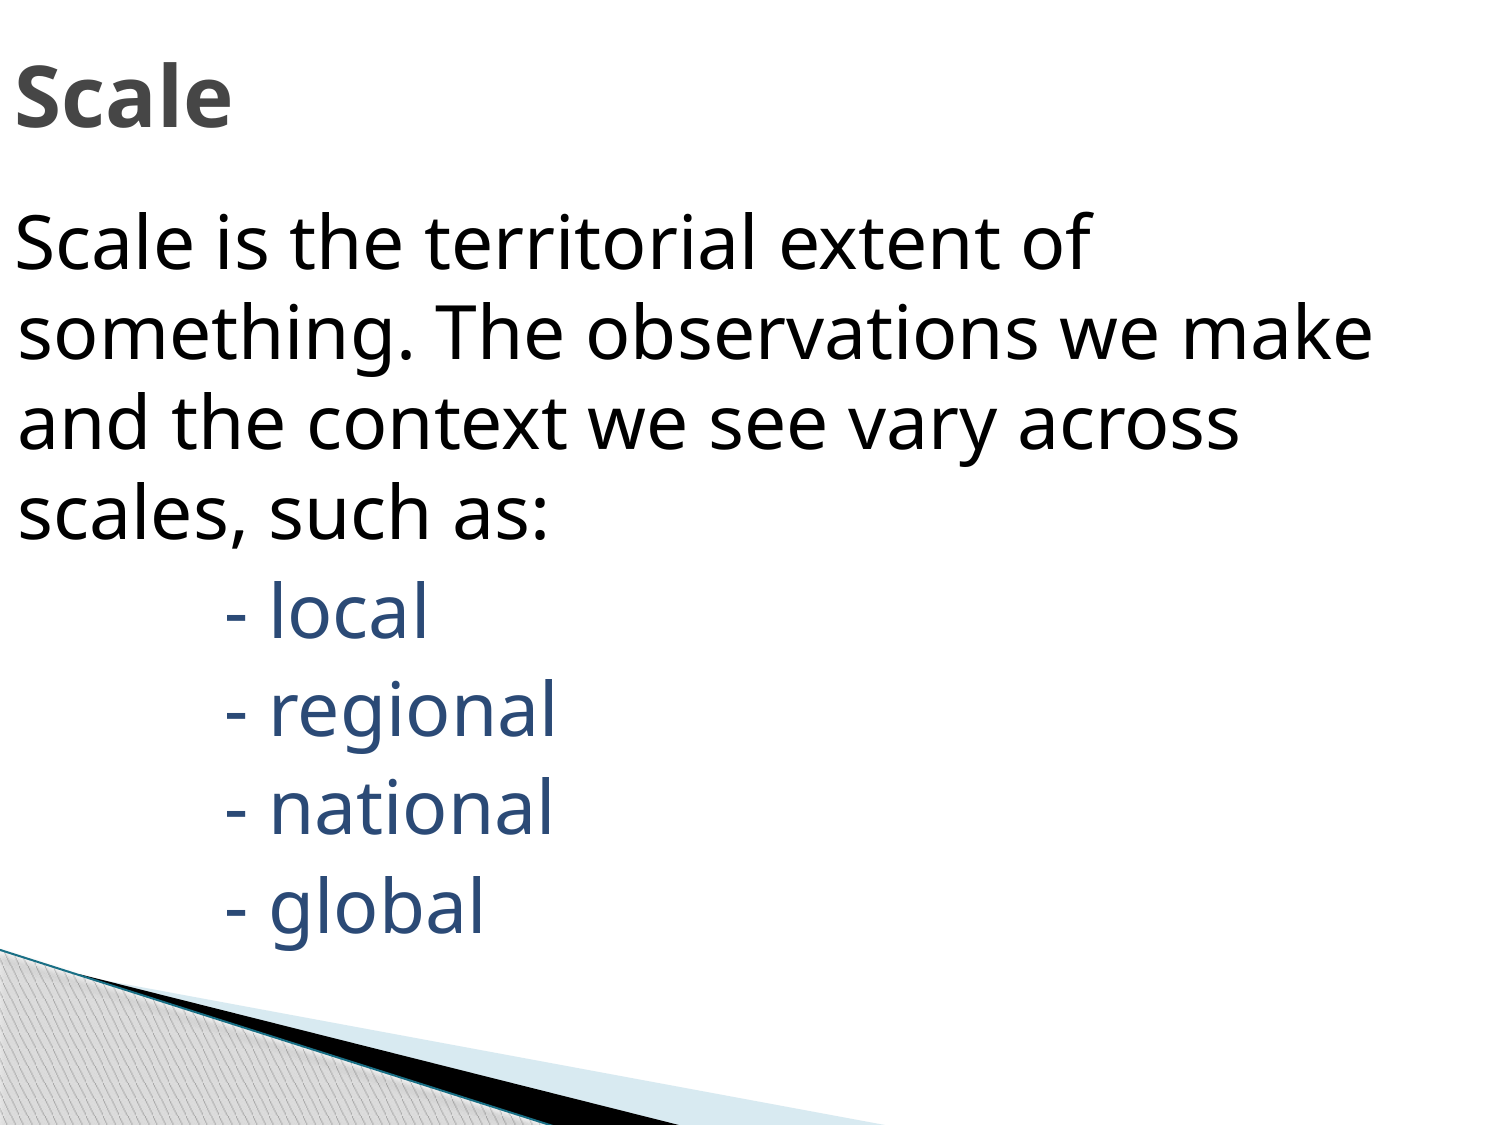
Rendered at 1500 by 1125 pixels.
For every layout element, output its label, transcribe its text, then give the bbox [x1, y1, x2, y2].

list Scale is the territorial extent of something. The observations we make and the context we see vary across scales, such as: - local - regional - national - global [0, 187, 1500, 960]
title Scale [0, 0, 1350, 188]
